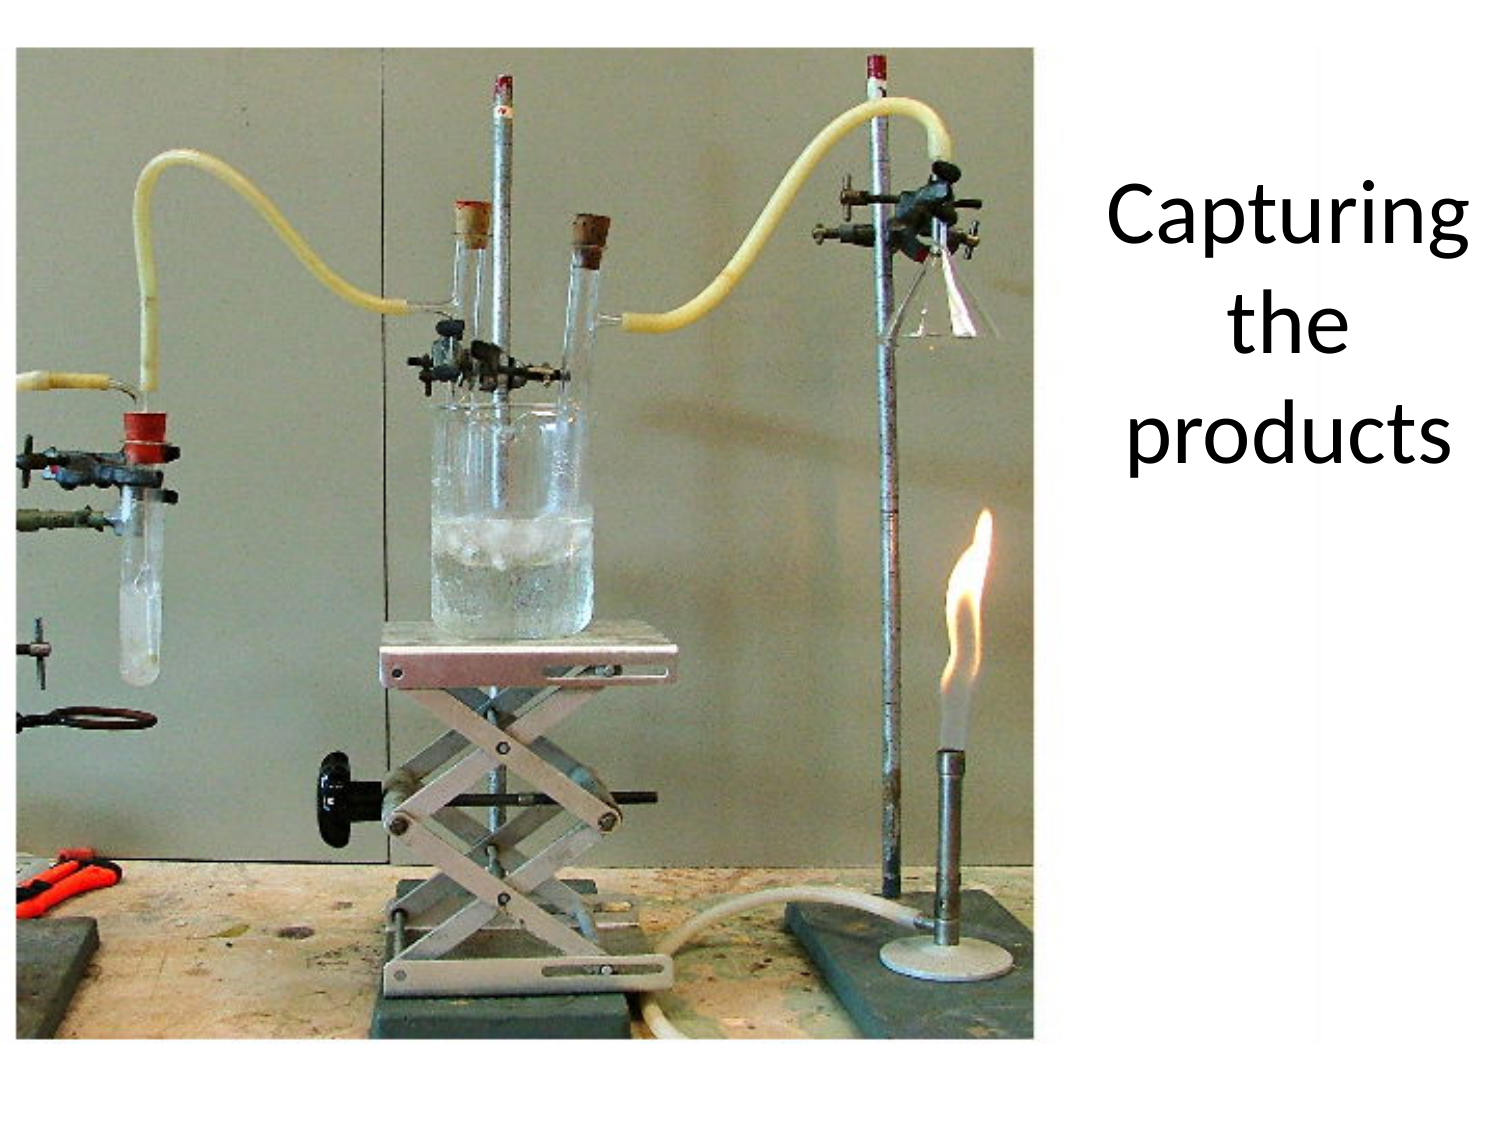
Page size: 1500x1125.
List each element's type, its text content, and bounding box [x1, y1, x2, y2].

title Capturing the products [1327, 70, 1500, 563]
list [0, 46, 1325, 1044]
